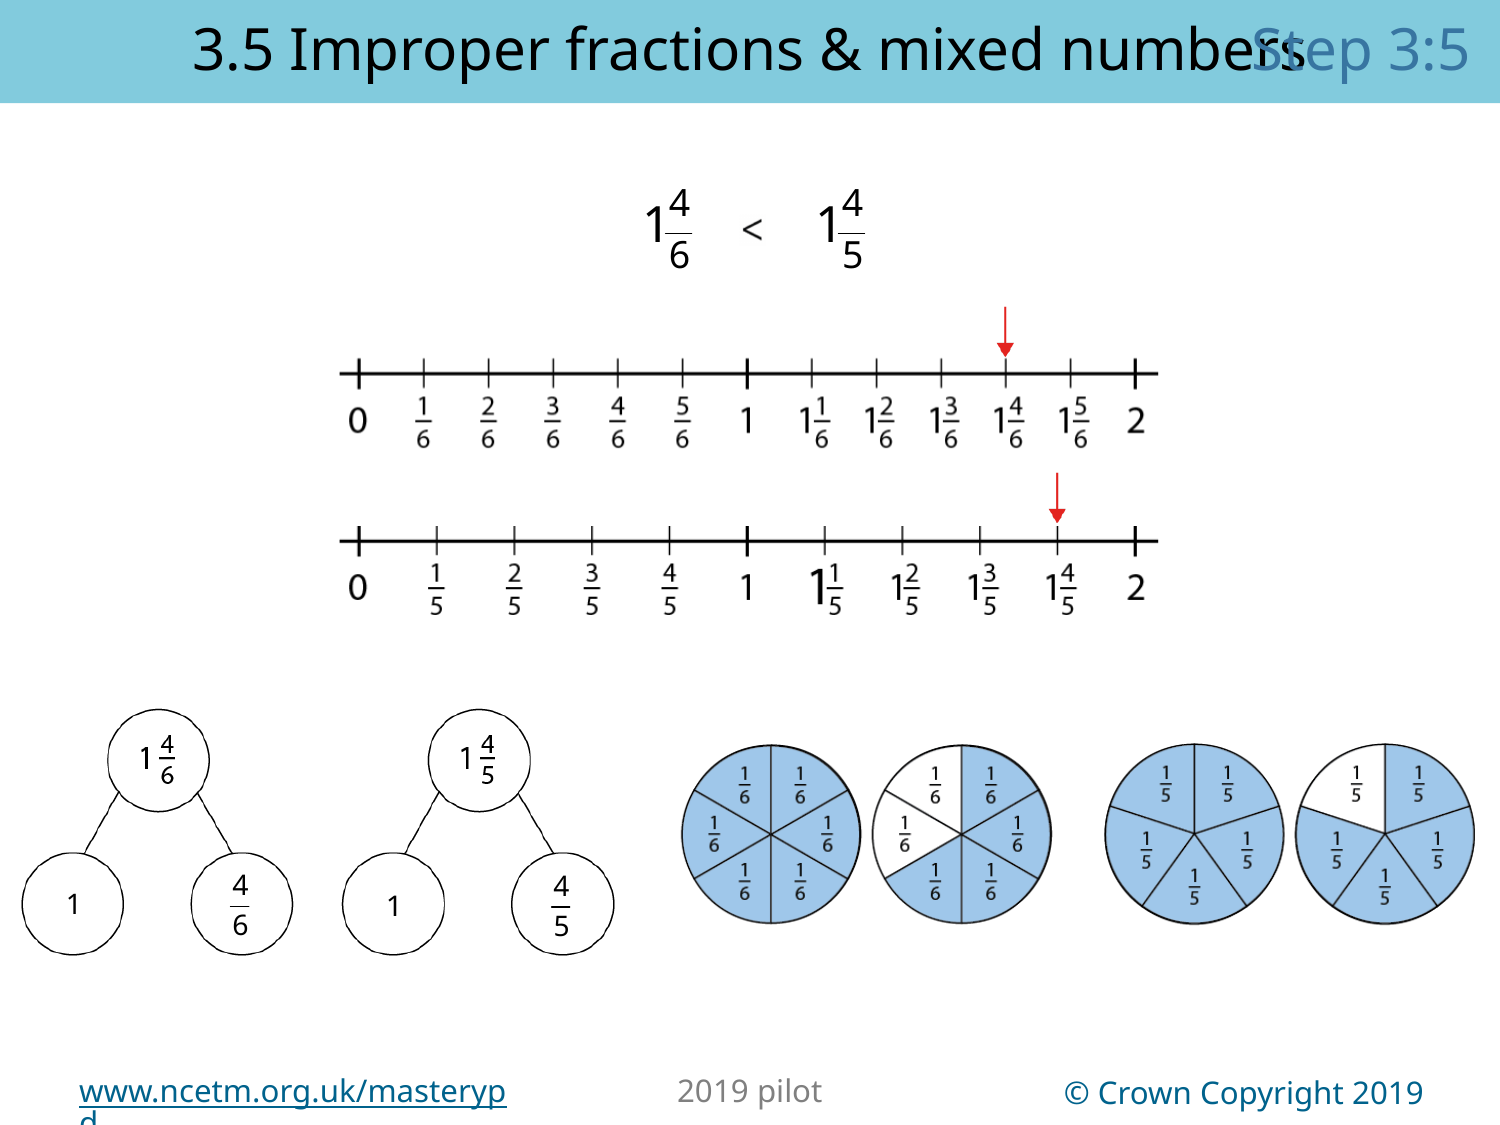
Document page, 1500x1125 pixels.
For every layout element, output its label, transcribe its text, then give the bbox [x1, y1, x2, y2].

picture [13, 691, 299, 982]
picture [333, 691, 1485, 982]
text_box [816, 182, 871, 274]
list Step 3:5 [0, 0, 1500, 104]
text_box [228, 870, 252, 940]
picture [313, 294, 1187, 523]
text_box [549, 871, 573, 941]
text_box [643, 182, 698, 274]
picture [313, 525, 1187, 630]
picture [739, 214, 766, 246]
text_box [386, 895, 399, 919]
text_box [66, 893, 79, 917]
